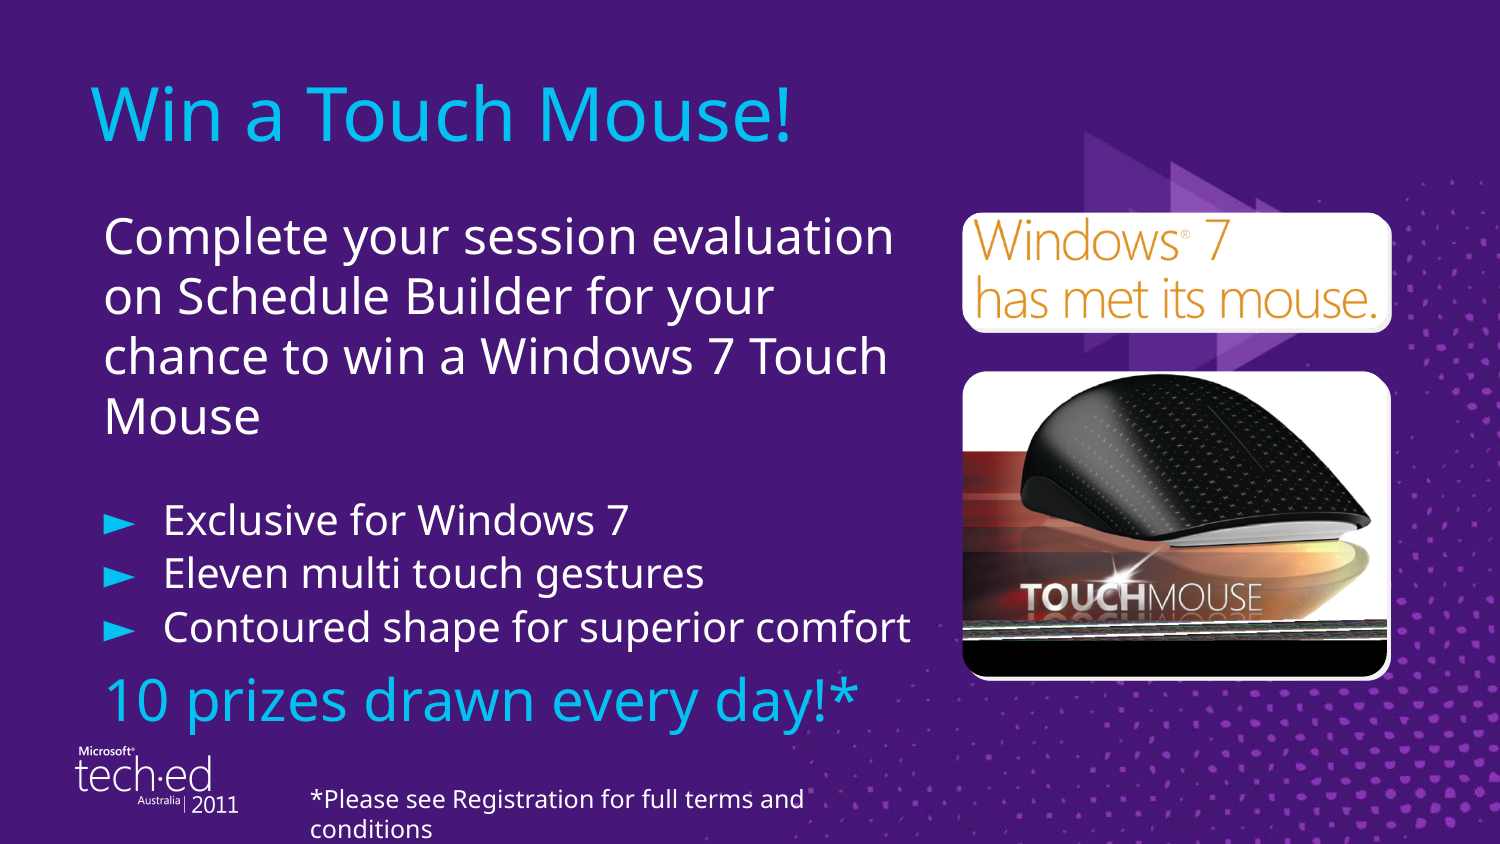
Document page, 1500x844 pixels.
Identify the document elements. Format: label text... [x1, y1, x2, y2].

title Win a Touch Mouse! [75, 40, 1425, 182]
text_box *Please see Registration for full terms and conditions [295, 776, 910, 844]
list Complete your session evaluation on Schedule Builder for your chance to win a Windows 7 Touch Mouse Exclusive for Windows 7 Eleven multi touch gestures Contoured shape for superior comfort 10 prizes drawn every day!* [88, 196, 928, 754]
picture [0, 0, 1500, 844]
